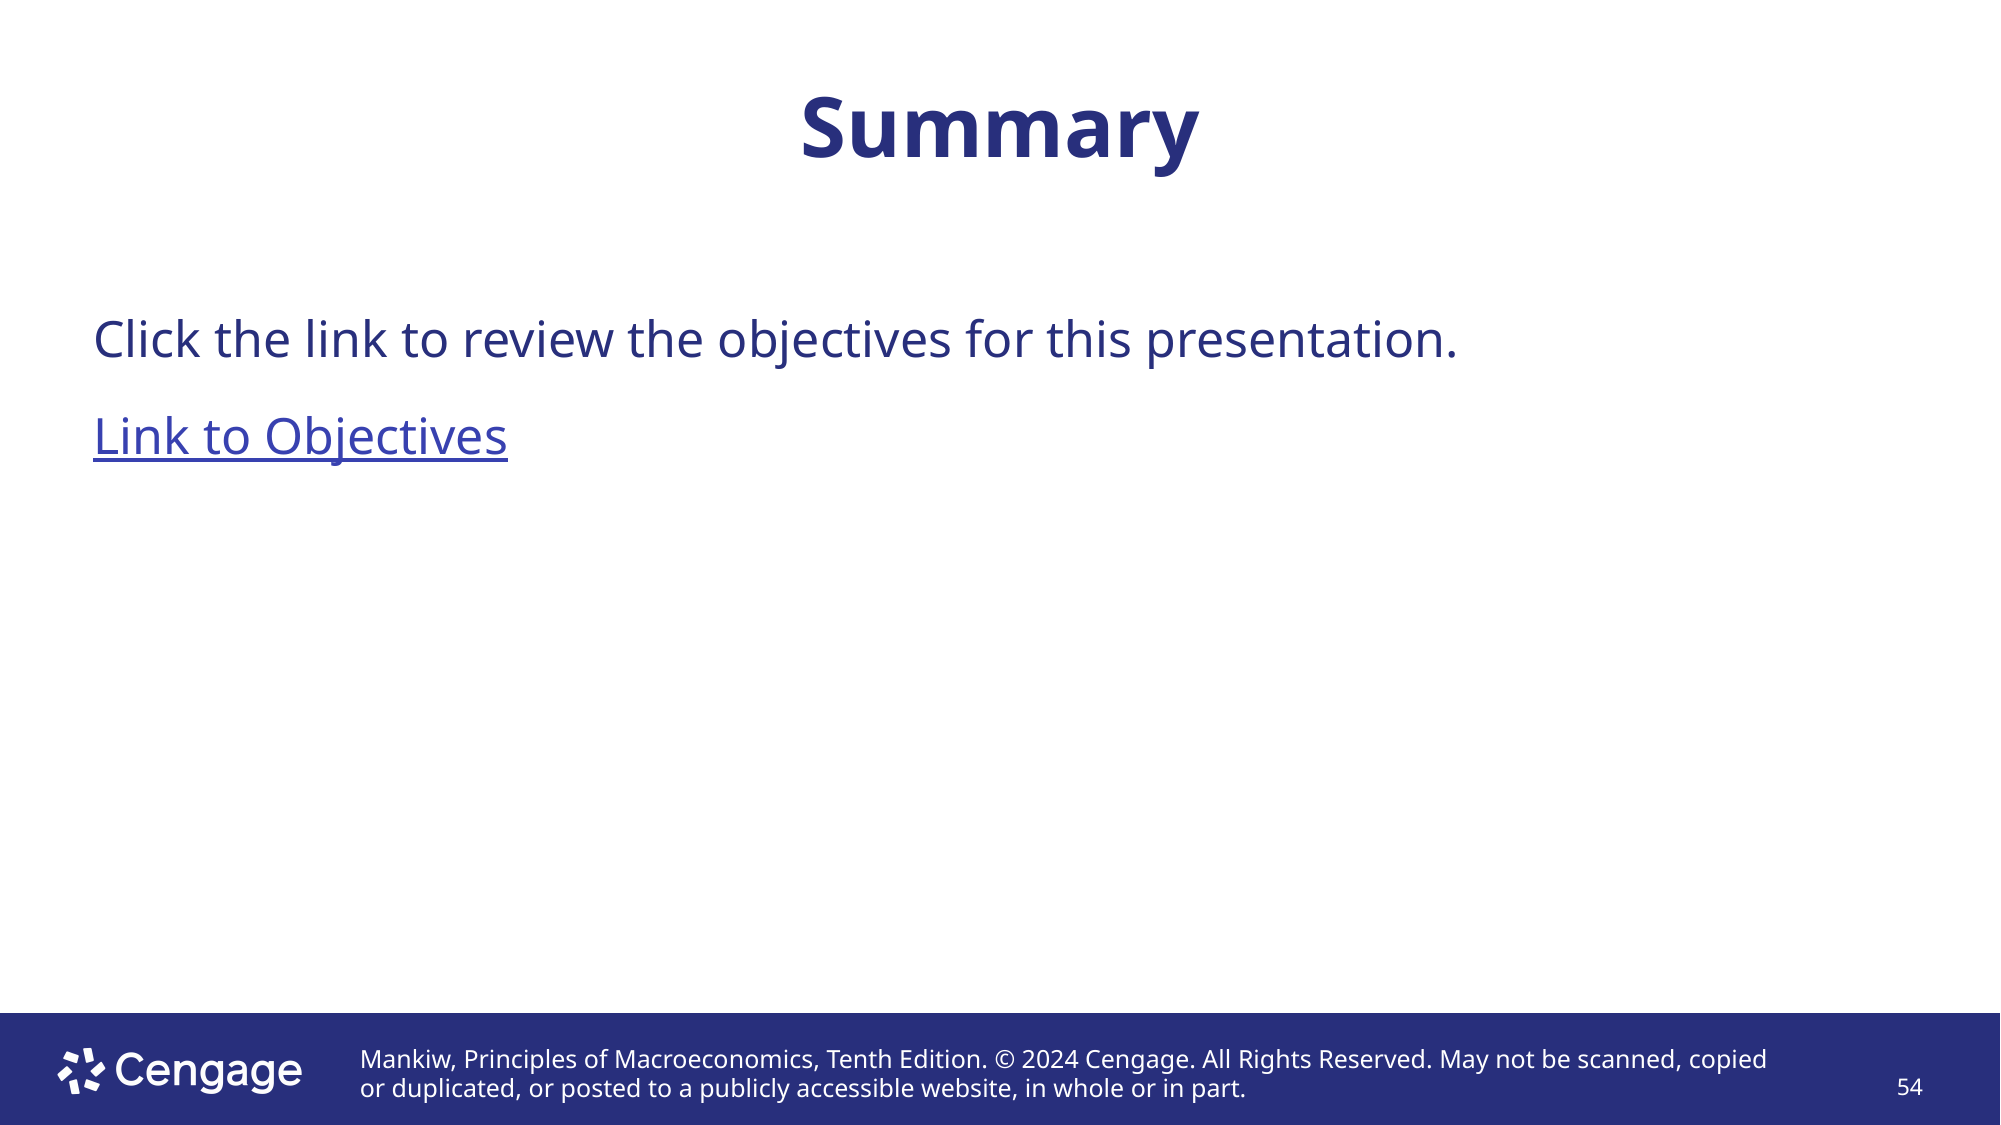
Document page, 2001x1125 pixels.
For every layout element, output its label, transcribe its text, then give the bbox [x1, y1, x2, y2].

list Click the link to review the objectives for this presentation. Link to Objectives [78, 299, 1923, 1014]
title Summary [78, 77, 1923, 278]
picture [30, 1020, 329, 1122]
